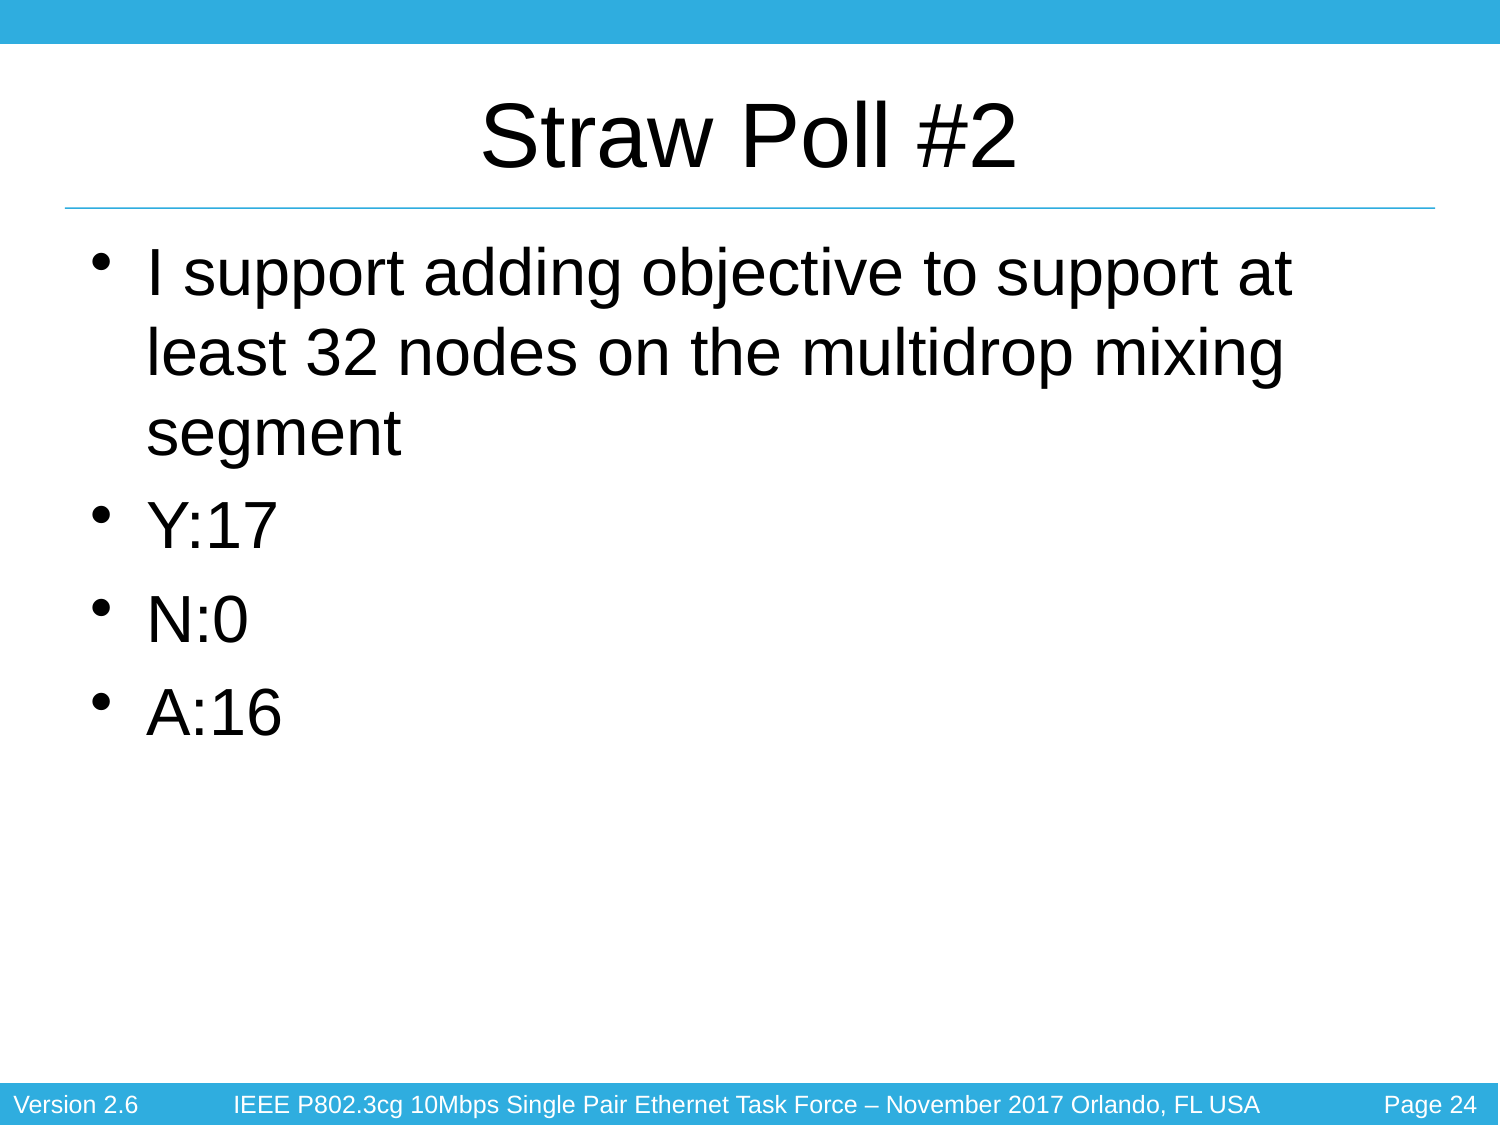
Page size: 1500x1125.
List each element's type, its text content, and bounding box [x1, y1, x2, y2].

list I support adding objective to support at least 32 nodes on the multidrop mixing segment Y:17 N:0 A:16 [74, 221, 1426, 965]
title Straw Poll #2 [74, 66, 1426, 197]
